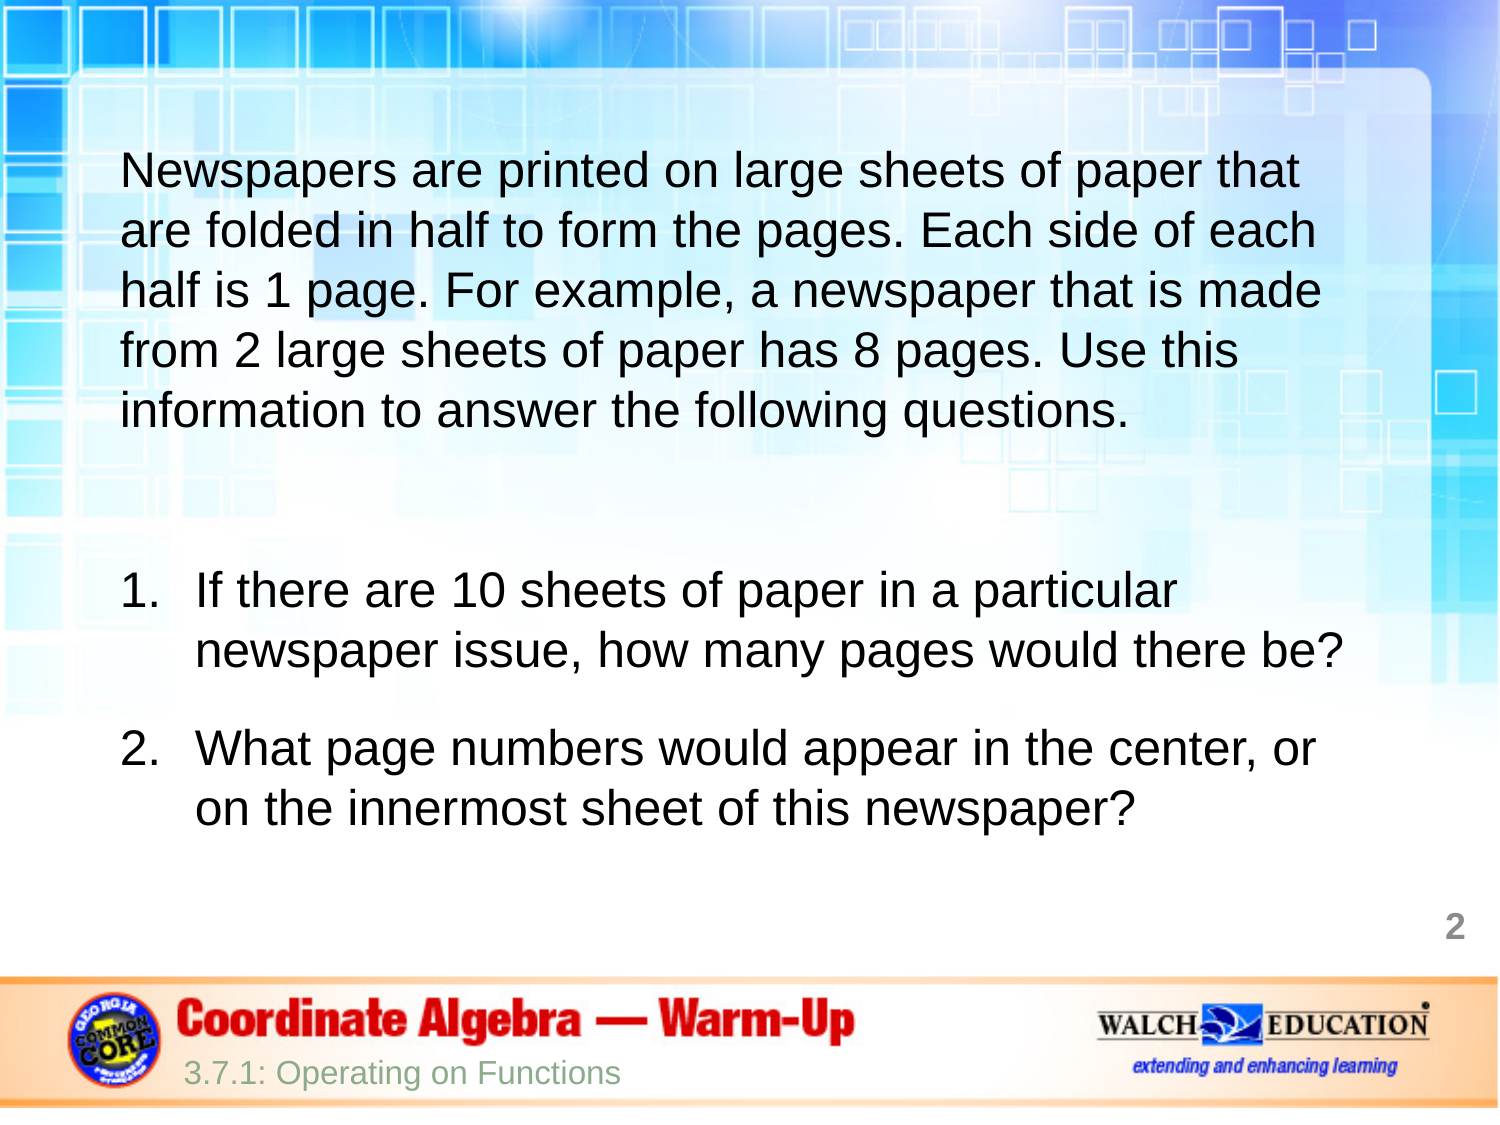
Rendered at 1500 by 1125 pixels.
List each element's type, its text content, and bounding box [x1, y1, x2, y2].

footer 3.7.1: Operating on Functions [168, 1048, 1067, 1094]
picture [0, 0, 1500, 1108]
slide_number 2 [1361, 901, 1481, 949]
text_box Newspapers are printed on large sheets of paper that are folded in half to form the pages. Each side of each half is 1 page. For example, a newspaper that is made from 2 large sheets of paper has 8 pages. Use this information to answer the following questions. If there are 10 sheets of paper in a particular newspaper issue, how many pages would there be? What page numbers would appear in the center, or on the innermost sheet of this newspaper? [105, 130, 1394, 949]
